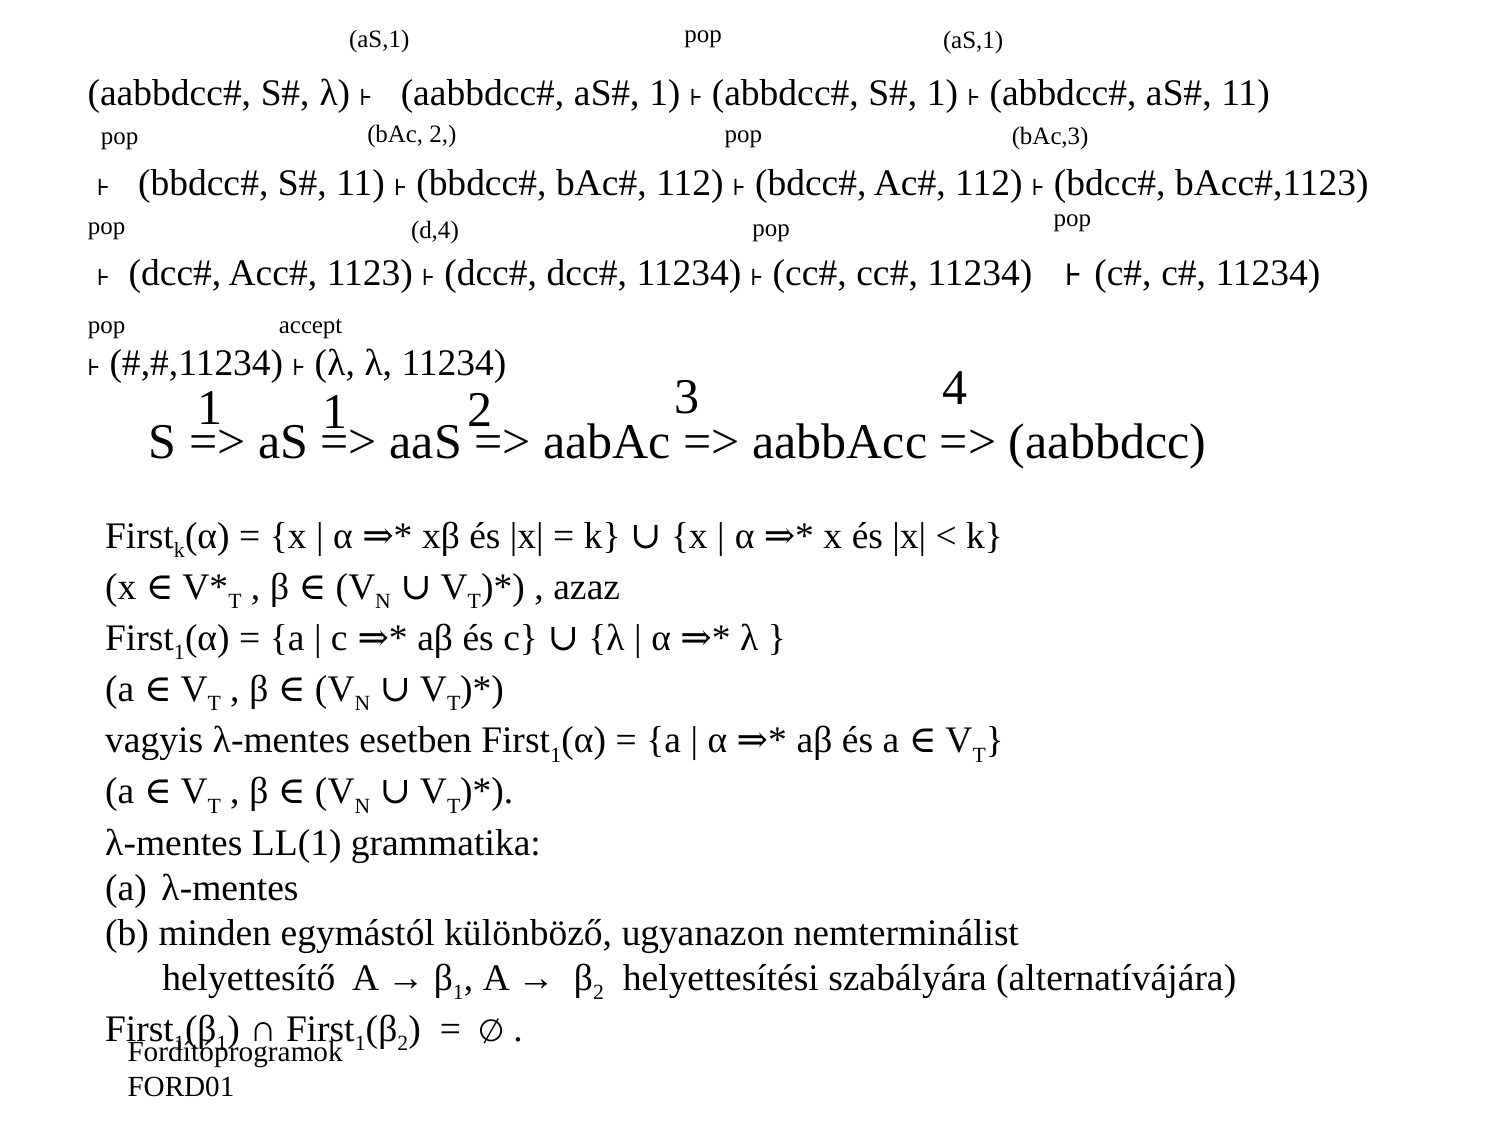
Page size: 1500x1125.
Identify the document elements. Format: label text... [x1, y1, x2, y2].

text_box pop [703, 109, 778, 155]
text_box 4 [928, 346, 983, 422]
text_box 2 [452, 368, 508, 444]
text_box (aS,1) [334, 15, 425, 60]
text_box (d,4) [396, 205, 474, 251]
text_box Firstk(α) = {x | α ⇒* xβ és |x| = k} ∪ {x | α ⇒* x és |x| < k} (x ∈ V*T , β ∈ (VN ∪ VT)*) , azaz First1(α) = {a | c ⇒* aβ és c} ∪ {λ | α ⇒* λ } (a ∈ VT , β ∈ (VN ∪ VT)*) vagyis λ-mentes esetben First1(α) = {a | α ⇒* aβ és a ∈ VT} (a ∈ VT , β ∈ (VN ∪ VT)*). λ-mentes LL(1) grammatika: λ-mentes (b) minden egymástól különböző, ugyanazon nemterminálist helyettesítő A → β1, A → β2 helyettesítési szabályára (alternatívájára) First1(β1) ∩ First1(β2) = ∅ . [90, 503, 1253, 1125]
text_box pop [86, 112, 154, 158]
text_box (bAc, 2,) [352, 109, 472, 155]
text_box 3 [659, 355, 715, 431]
text_box pop [737, 204, 805, 249]
text_box 1 [183, 367, 455, 443]
text_box pop [1032, 193, 1106, 239]
text_box pop [73, 202, 141, 248]
text_box S => aS => aaS => aabAc => aabbAcc => (aabbdcc) [134, 400, 1317, 476]
text_box ˫ (c#, c#, 11234) [1050, 228, 1398, 364]
text_box (aS,1) [928, 15, 1019, 61]
text_box pop [66, 301, 141, 347]
text_box accept [257, 301, 358, 347]
text_box (aabbdcc#, S#, λ) ˫ (aabbdcc#, aS#, 1) ˫ (abbdcc#, S#, 1) ˫ (abbdcc#, aS#, 11) ˫ (bbdcc#, S#, 11) ˫ (bbdcc#, bAc#, 112) ˫ (bdcc#, Ac#, 112) ˫ (bdcc#, bAcc#,1123) ˫ (dcc#, Acc#, 1123) ˫ (dcc#, dcc#, 11234) ˫ (cc#, cc#, 11234) ˫ (#,#,11234) ˫ (λ, λ, 11234) [72, 60, 1500, 391]
text_box (bAc,3) [997, 112, 1104, 157]
text_box 1 [307, 371, 359, 446]
text_box pop [669, 9, 737, 55]
